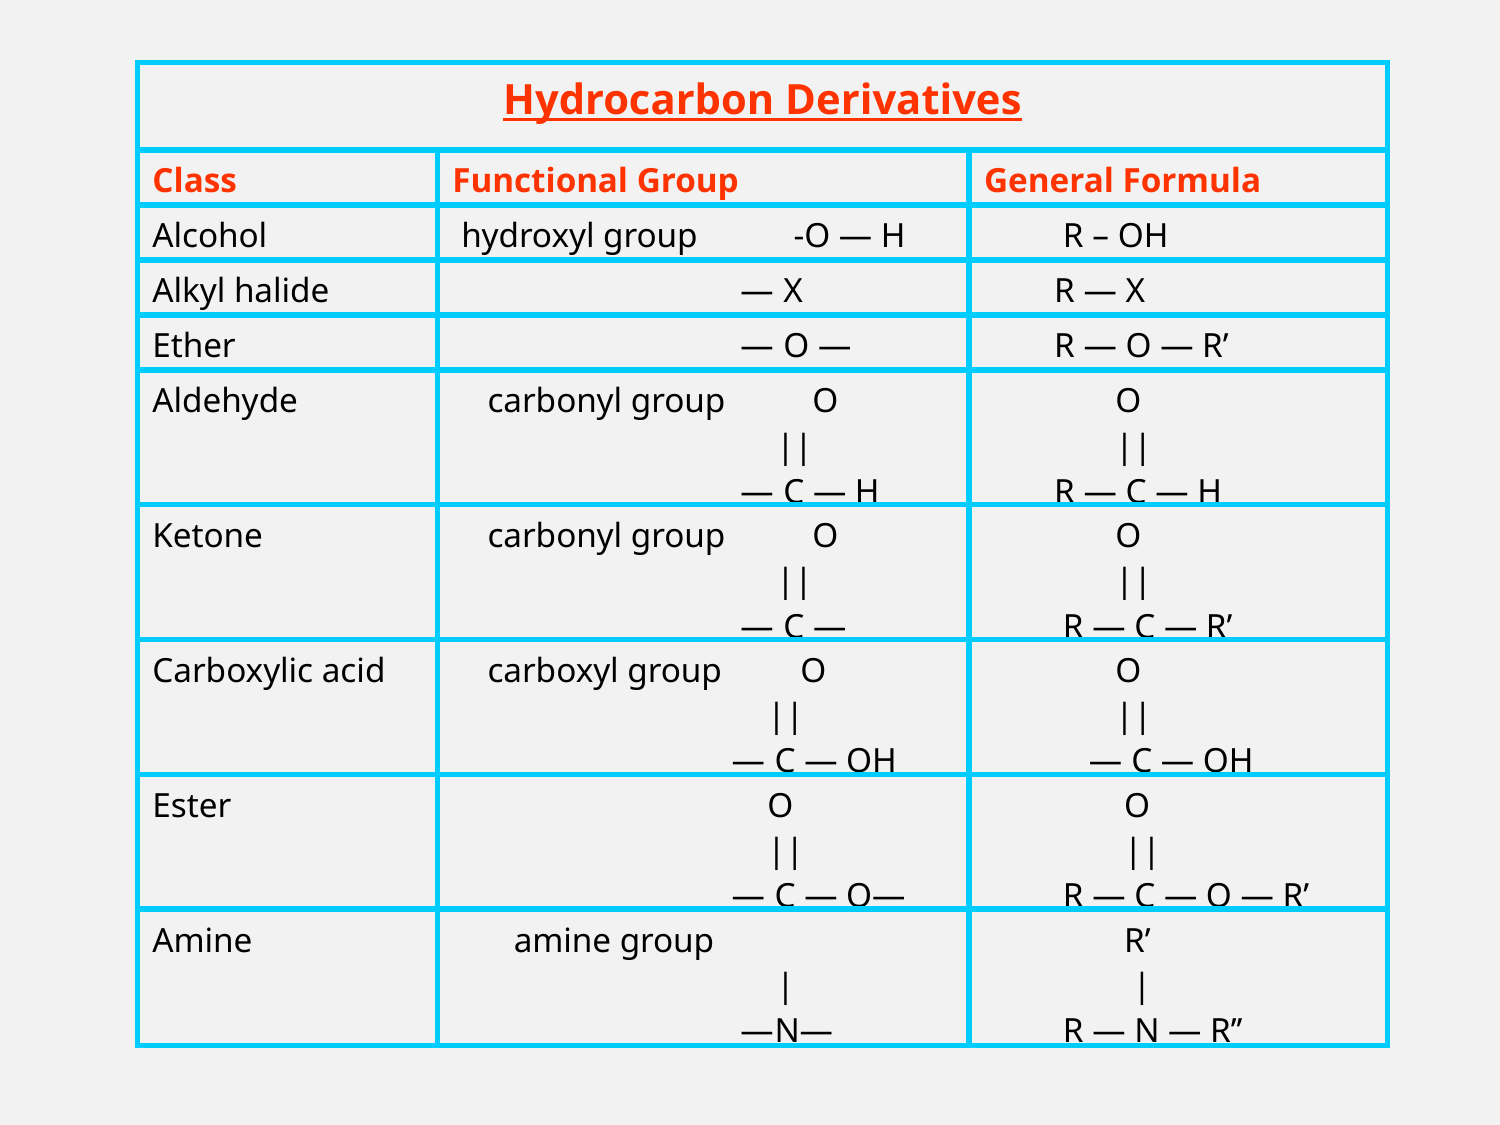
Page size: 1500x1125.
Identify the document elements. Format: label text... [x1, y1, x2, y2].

table_cell Alkyl halide [140, 263, 435, 312]
table_header Hydrocarbon Derivatives [140, 65, 1385, 147]
table_cell Amine [140, 912, 435, 1043]
table_cell carboxyl group O || — C — OH [440, 642, 966, 772]
table_cell Carboxylic acid [140, 642, 435, 772]
table_cell O || R — C — R’ [972, 507, 1385, 637]
table_cell R – OH [972, 208, 1385, 257]
table_cell Ester [140, 777, 435, 906]
table_cell — X [440, 263, 966, 312]
table_cell Ketone [140, 507, 435, 637]
table_cell R’ | R — N — R’’ [972, 912, 1385, 1043]
table_cell Functional Group [440, 153, 966, 202]
table_cell R — X [972, 263, 1385, 312]
table_cell carbonyl group O || — C — H [440, 373, 966, 502]
table_cell O || — C — O— [440, 777, 966, 906]
table_cell O || — C — OH [972, 642, 1385, 772]
table_cell O || R — C — H [972, 373, 1385, 502]
table_cell R — O — R’ [972, 318, 1385, 367]
table_cell Ether [140, 318, 435, 367]
table_cell hydroxyl group -O — H [440, 208, 966, 257]
table_cell O || R — C — O — R’ [972, 777, 1385, 906]
table_cell amine group | —N— [440, 912, 966, 1043]
table_cell Alcohol [140, 208, 435, 257]
table_cell General Formula [972, 153, 1385, 202]
table_cell — O — [440, 318, 966, 367]
table_cell carbonyl group O || — C — [440, 507, 966, 637]
table_cell Class [140, 153, 435, 202]
table_cell Aldehyde [140, 373, 435, 502]
